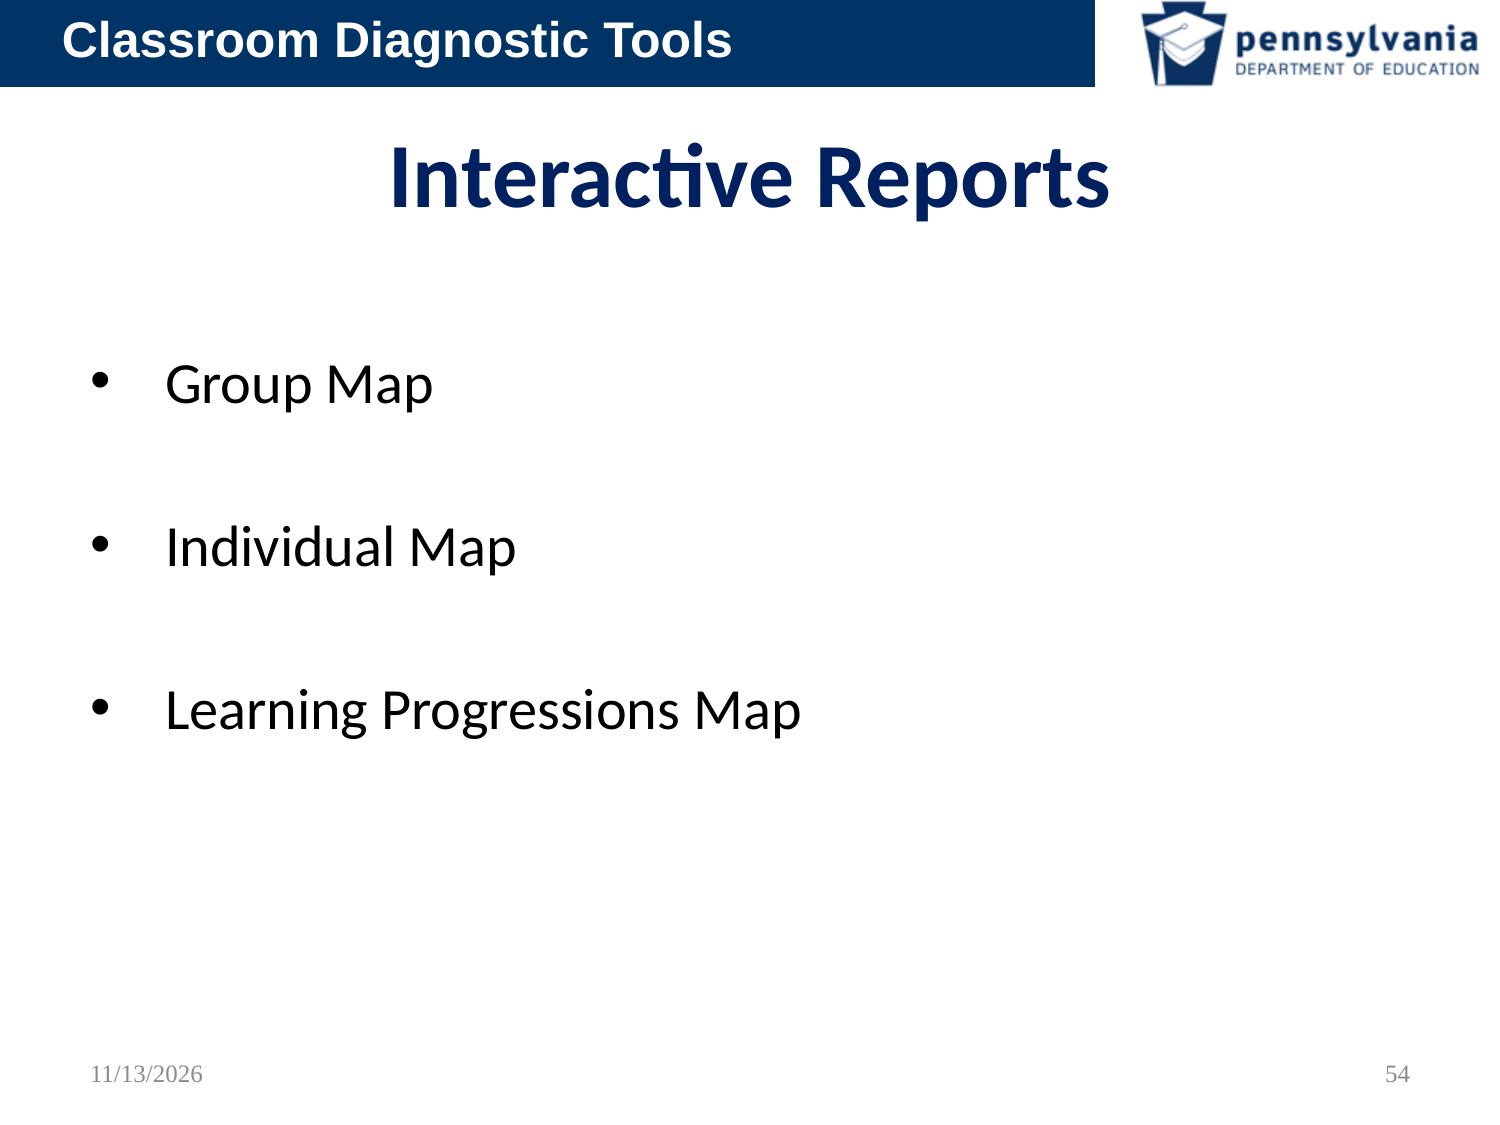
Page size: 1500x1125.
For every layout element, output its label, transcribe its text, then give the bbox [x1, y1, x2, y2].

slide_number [75, 1042, 425, 1103]
list Group Map Individual Map Learning Progressions Map [74, 337, 1426, 1006]
picture [1134, 0, 1485, 90]
slide_number 54 [1074, 1042, 1425, 1103]
title Interactive Reports [74, 76, 1426, 265]
